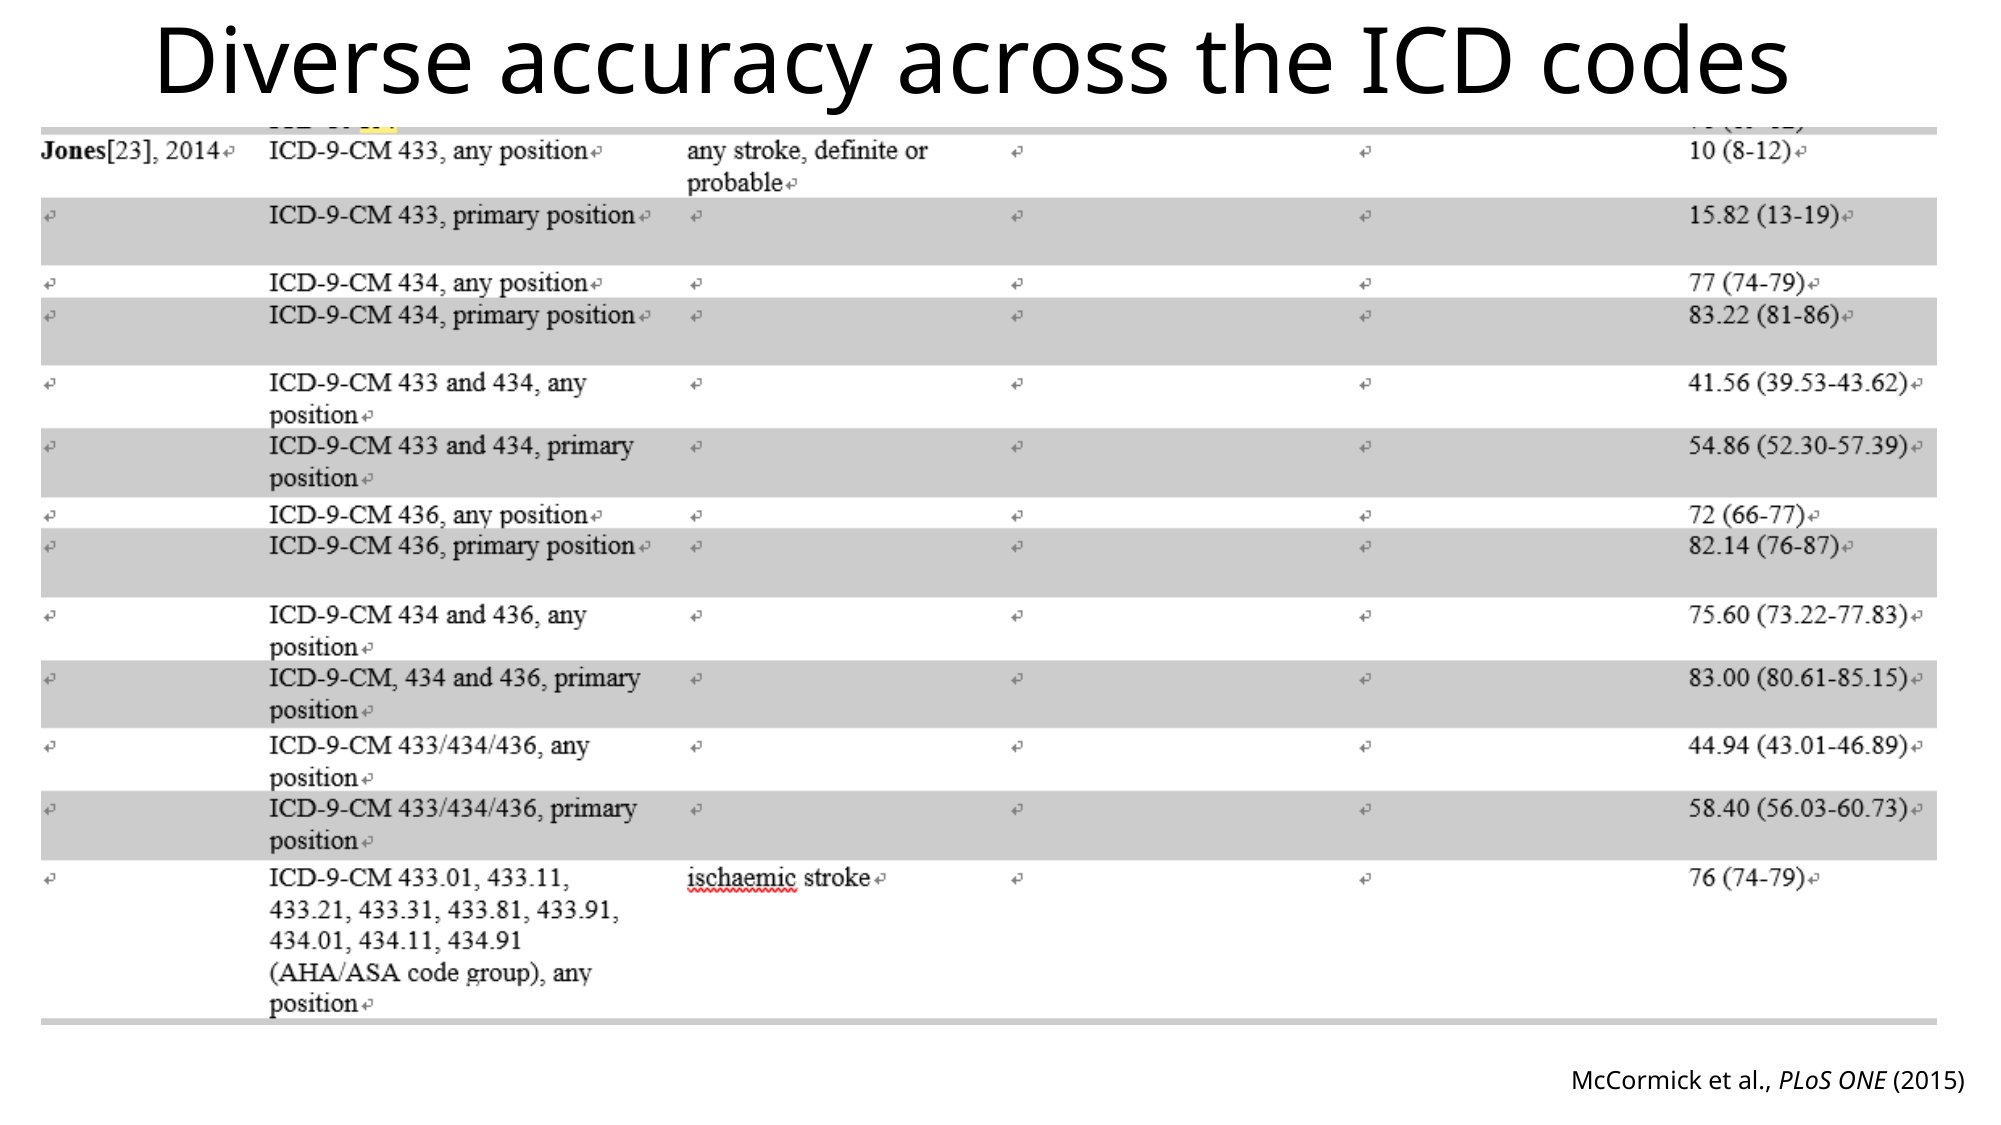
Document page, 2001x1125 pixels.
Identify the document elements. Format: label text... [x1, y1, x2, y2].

title Diverse accuracy across the ICD codes [137, 0, 1863, 127]
picture [41, 127, 1937, 1025]
text_box McCormick et al., PLoS ONE (2015) [1556, 1057, 2000, 1103]
